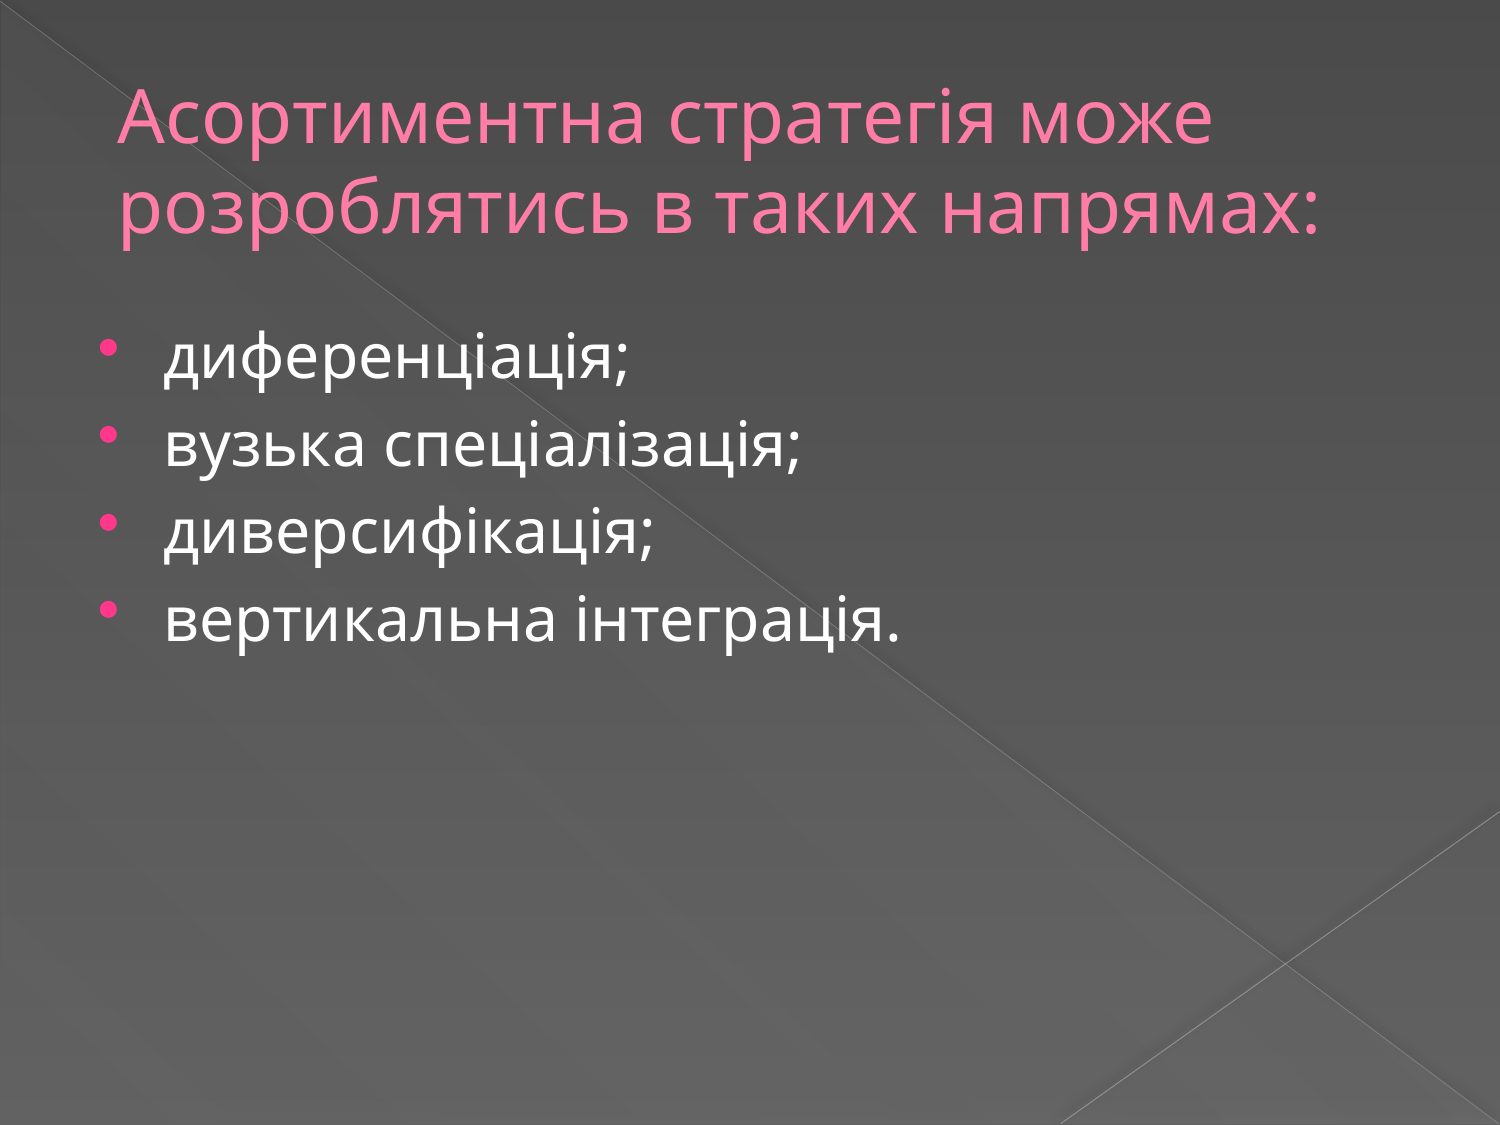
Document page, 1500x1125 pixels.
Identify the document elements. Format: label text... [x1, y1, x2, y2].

list диференціація; вузька спеціалізація; диверсифікація; вертикальна інтеграція. [75, 308, 1425, 1059]
title Асортиментна стратегія може розроблятись в таких напрямах: [23, 43, 1465, 274]
